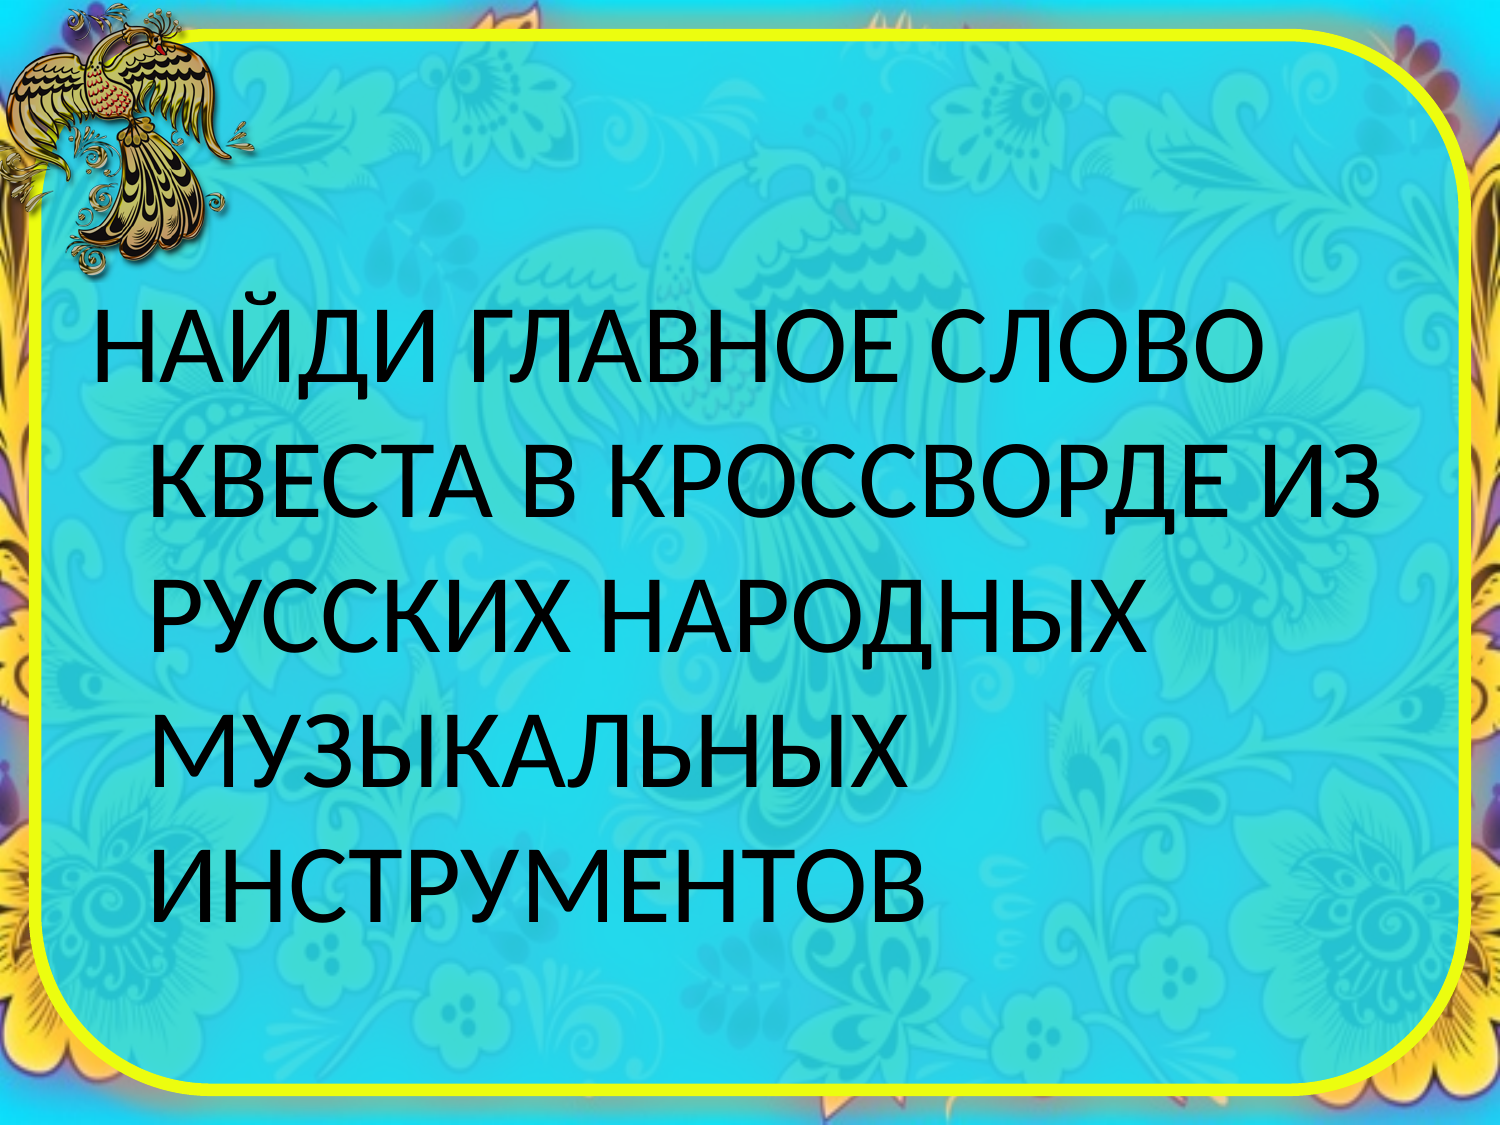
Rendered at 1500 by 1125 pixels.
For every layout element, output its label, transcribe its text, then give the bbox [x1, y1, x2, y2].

list НАЙДИ ГЛАВНОЕ СЛОВО КВЕСТА В КРОССВОРДЕ ИЗ РУССКИХ НАРОДНЫХ МУЗЫКАЛЬНЫХ ИНСТРУМЕНТОВ [74, 262, 1426, 1006]
picture [0, 0, 1500, 1125]
